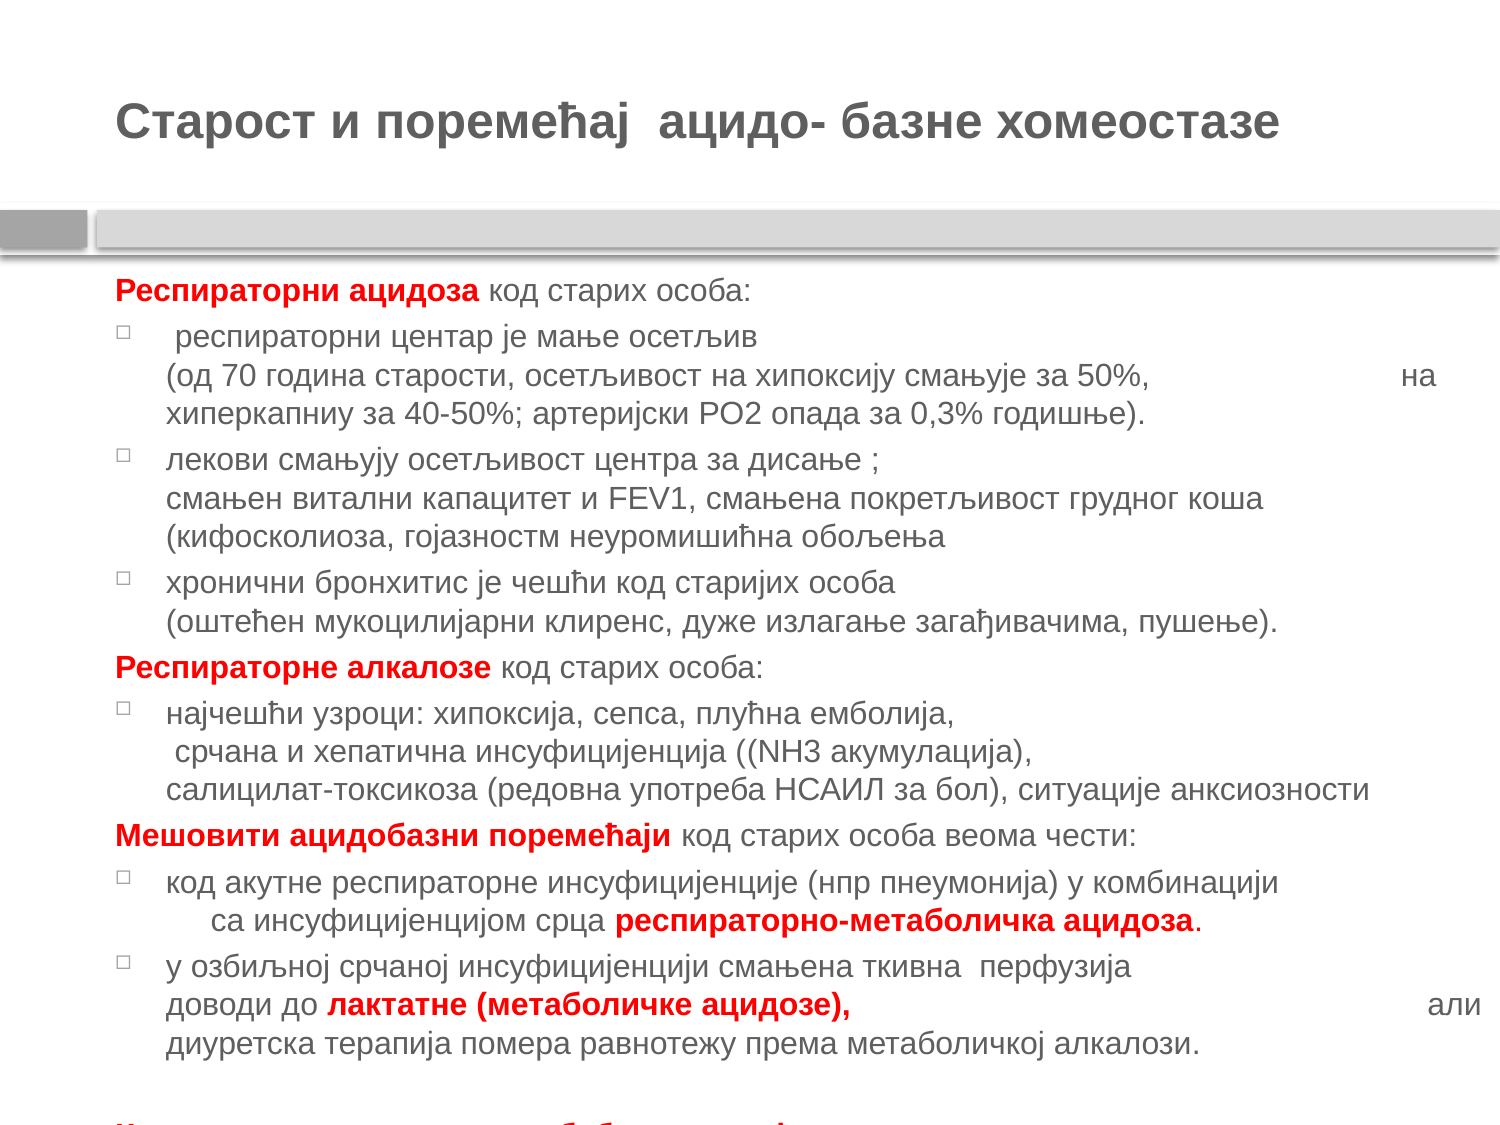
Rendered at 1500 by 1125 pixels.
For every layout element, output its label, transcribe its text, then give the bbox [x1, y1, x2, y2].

list Респираторни ацидоза код старих особа: респираторни центар је мање осетљив (од 70 година старости, осетљивост на хипоксију смањује за 50%, на хиперкапниу за 40-50%; артеријски РО2 опада за 0,3% годишње). лекови смањују осетљивост центра за дисање ; смањен витални капацитет и FEV1, смањена покретљивост грудног коша (кифосколиоза, гојазностм неуромишићна обољења хронични бронхитис је чешћи код старијих особа (оштећен мукоцилијарни клиренс, дуже излагање загађивачима, пушење). Респираторне алкалозе код старих особа: најчешћи узроци: хипоксија, сепса, плућна емболија, срчана и хепатична инсуфицијенција ((NH3 акумулација), салицилат-токсикоза (редовна употреба НСАИЛ за бол), ситуације анксиозности Мешовити ацидобазни поремећаји код старих особа веома чести: код акутне респираторне инсуфицијенције (нпр пнеумонија) у комбинацији са инсуфицијенцијом срца респираторно-метаболичка ацидоза. у озбиљној срчаној инсуфицијенцији смањена ткивна перфузија доводи до лактатне (метаболичке ацидозе), али диуретска терапија помера равнотежу према метаболичкој алкалози. Компензаторни капацитети бубрега и плућа у старости су ограничени. [100, 262, 1500, 1125]
title Старост и поремећај ацидо- базне хомеостазе [100, 37, 1438, 200]
